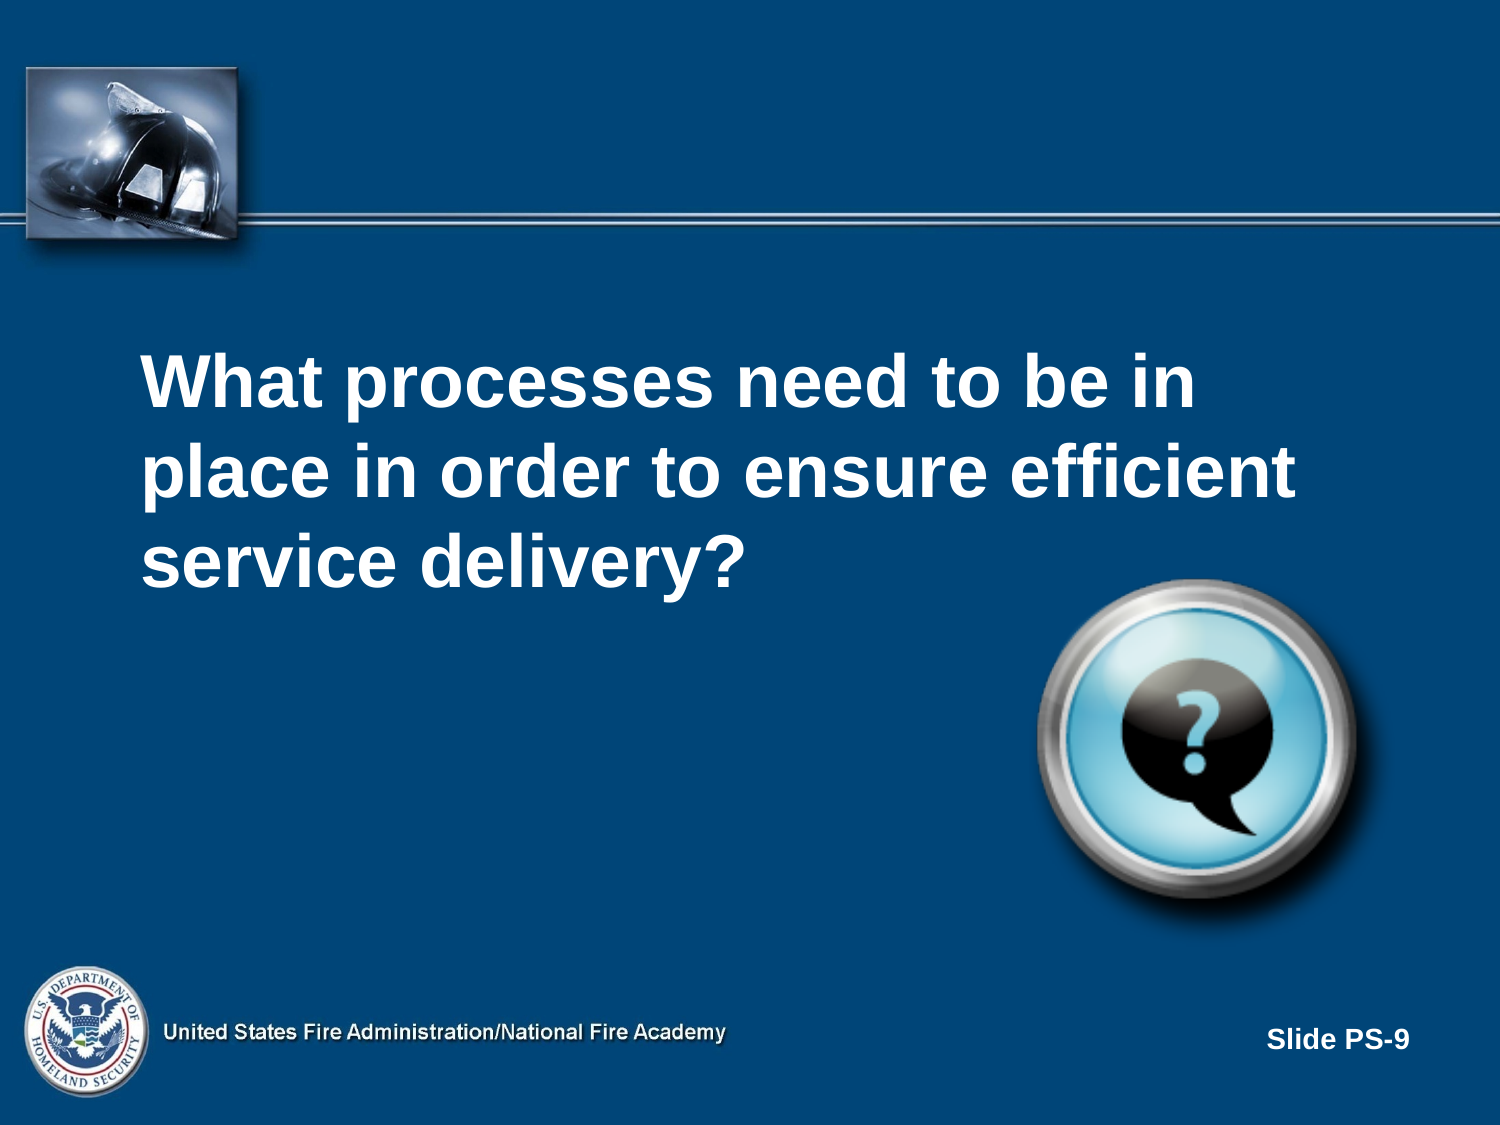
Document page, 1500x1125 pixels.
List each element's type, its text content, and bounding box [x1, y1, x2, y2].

slide_number Slide PS-9 [1074, 1012, 1426, 1091]
list What processes need to be in place in order to ensure efficient service delivery? [124, 324, 1351, 963]
picture [0, 0, 1500, 1125]
